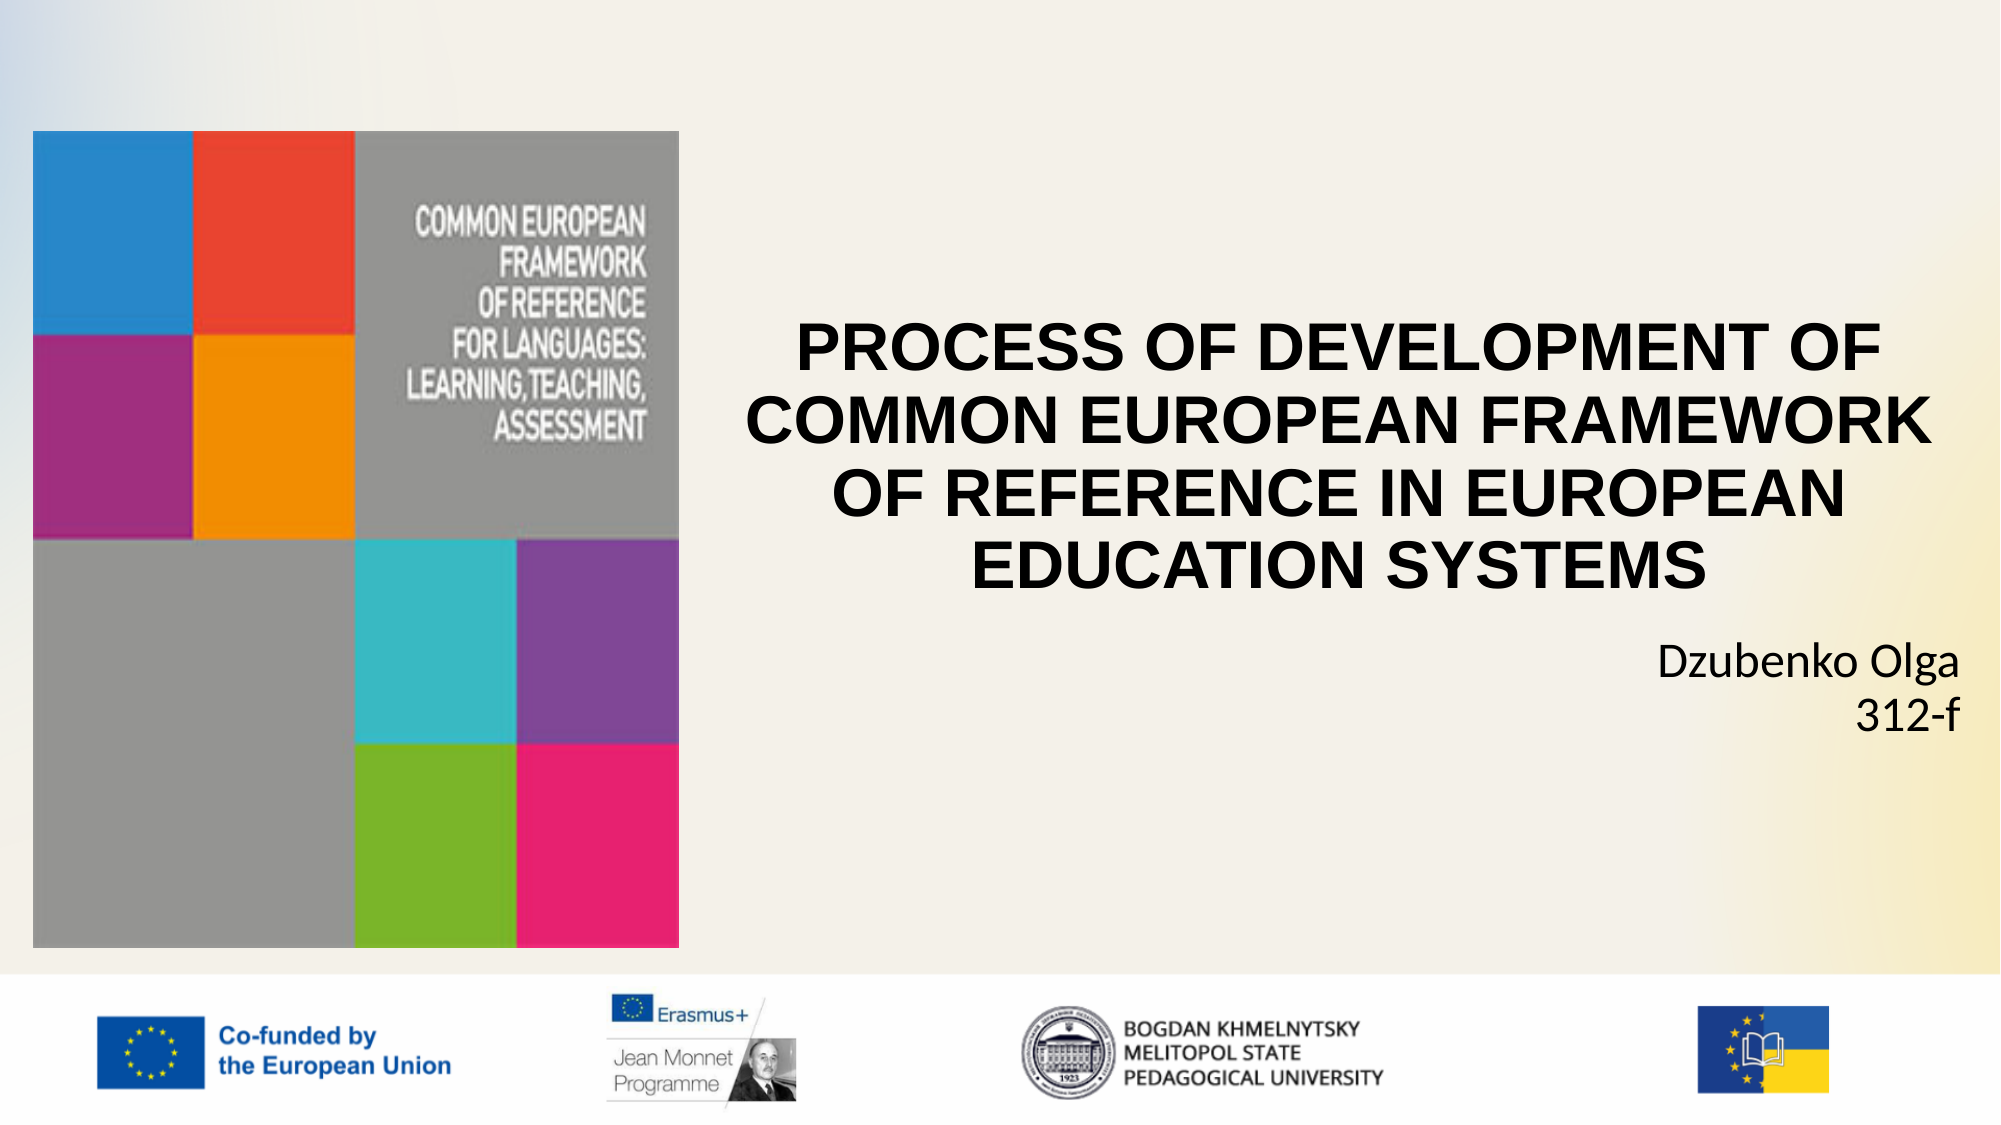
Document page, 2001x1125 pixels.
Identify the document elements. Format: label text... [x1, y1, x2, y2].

title PROCESS OF DEVELOPMENT OF COMMON EUROPEAN FRAMEWORK OF REFERENCE IN EUROPEAN EDUCATION SYSTEMS [679, 300, 2000, 692]
picture [0, 0, 2001, 1125]
subtitle Dzubenko Olga 312-f [1634, 626, 1976, 758]
